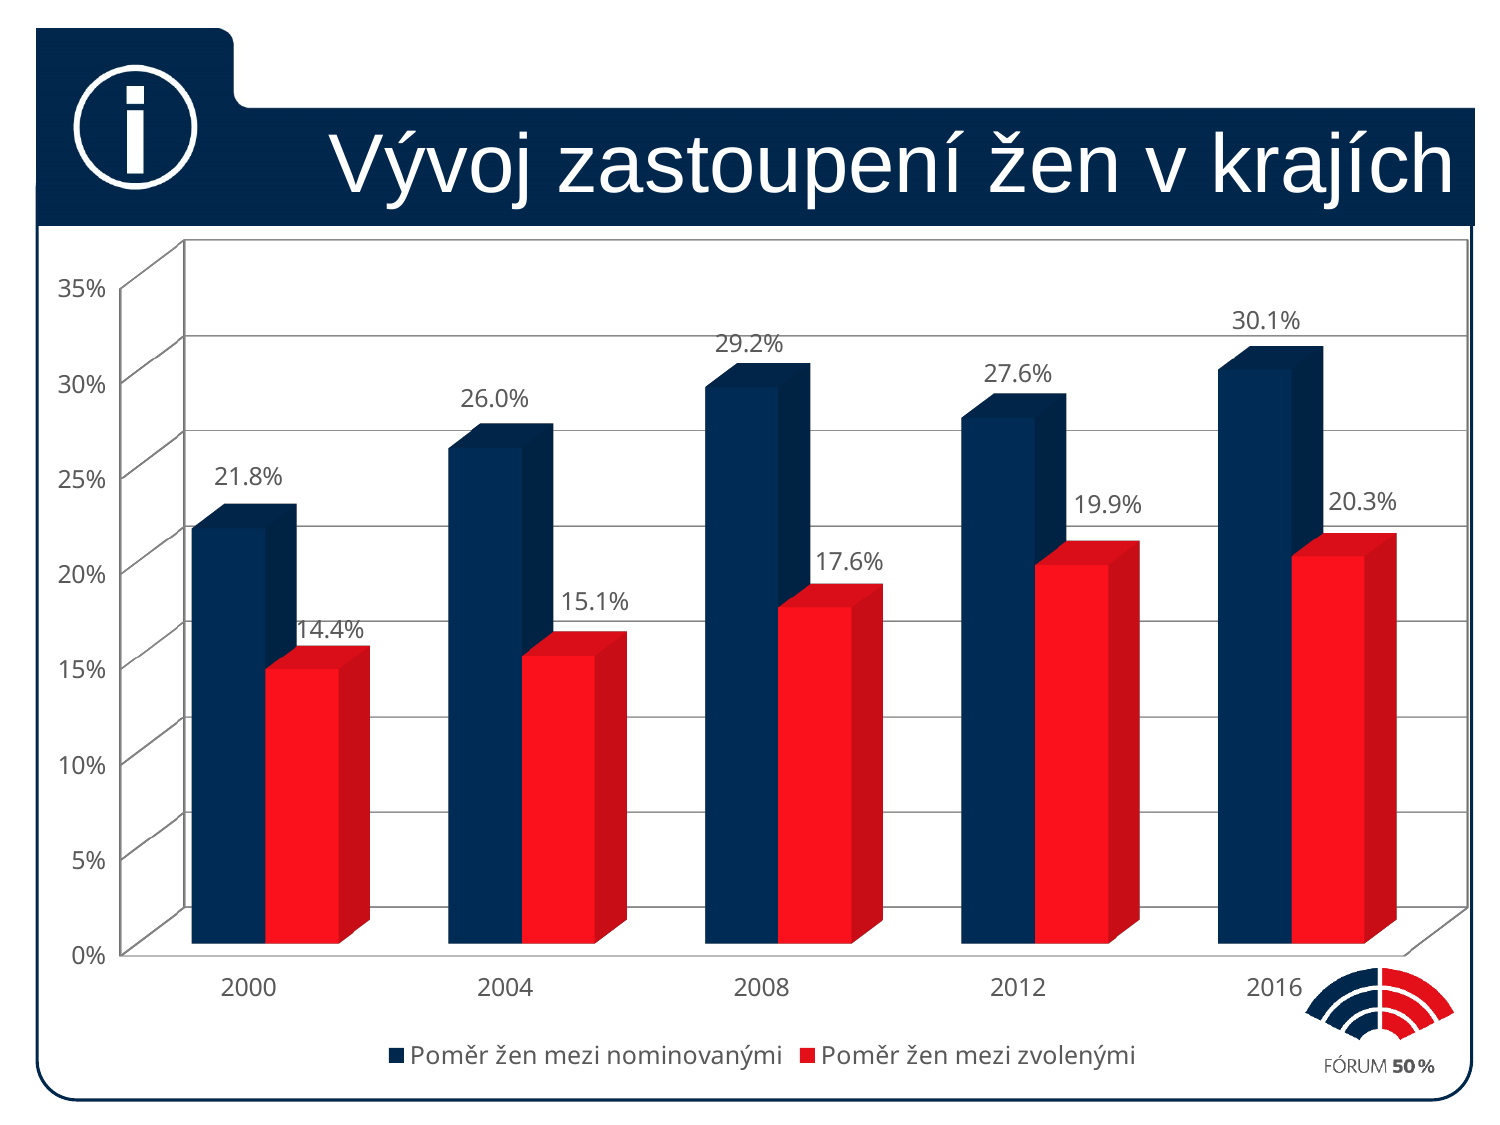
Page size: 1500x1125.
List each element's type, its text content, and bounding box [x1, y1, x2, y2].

chart [25, 222, 1500, 1079]
title Vývoj zastoupení žen v krajích [229, 107, 1473, 222]
picture [36, 28, 1475, 222]
